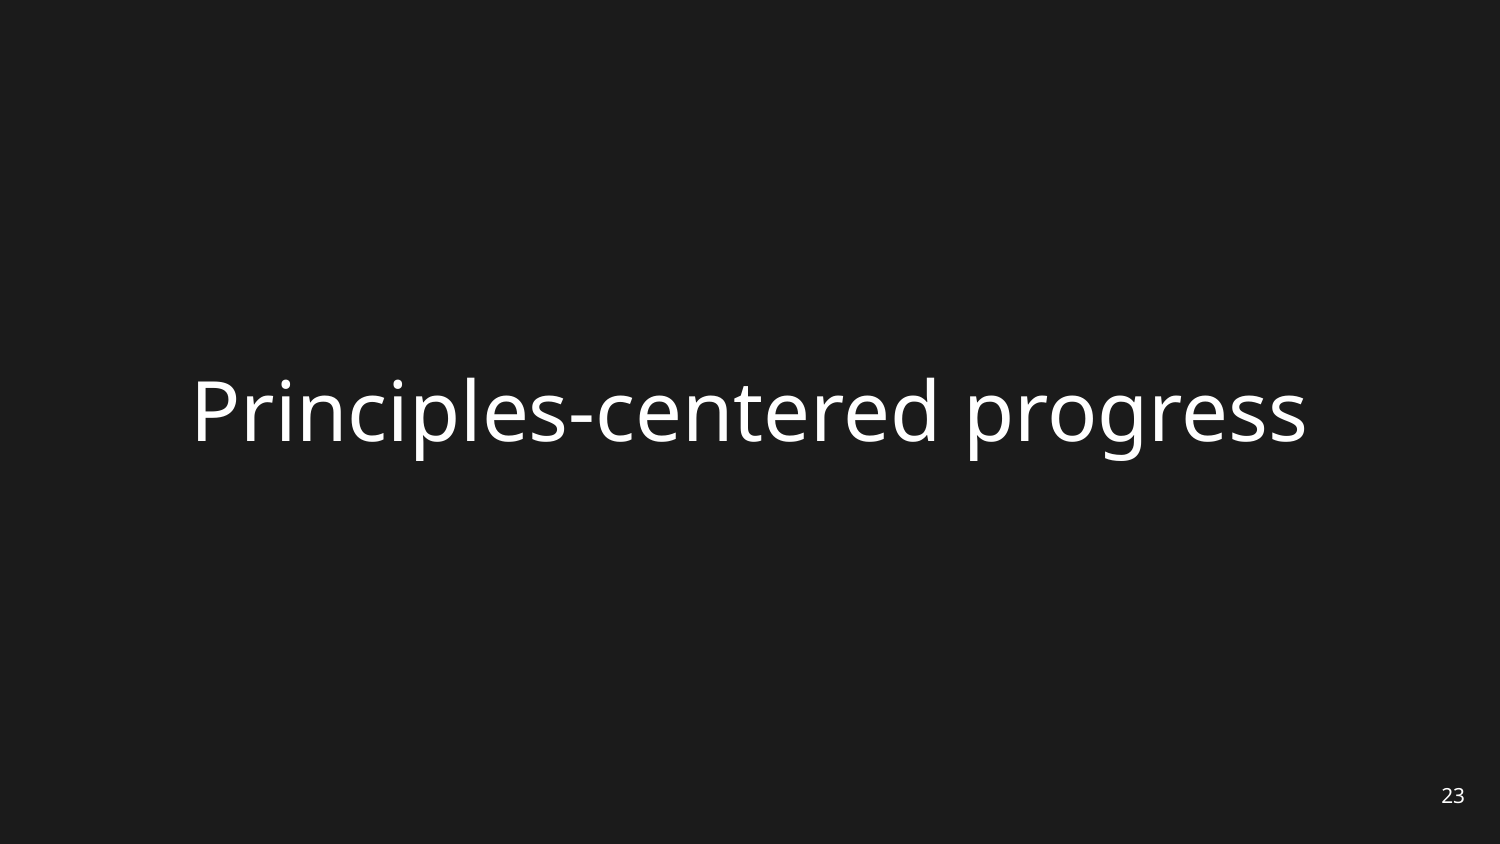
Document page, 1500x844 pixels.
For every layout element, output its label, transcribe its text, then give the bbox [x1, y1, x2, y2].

slide_number 23 [1389, 764, 1480, 830]
title Principles-centered progress [51, 72, 1449, 753]
